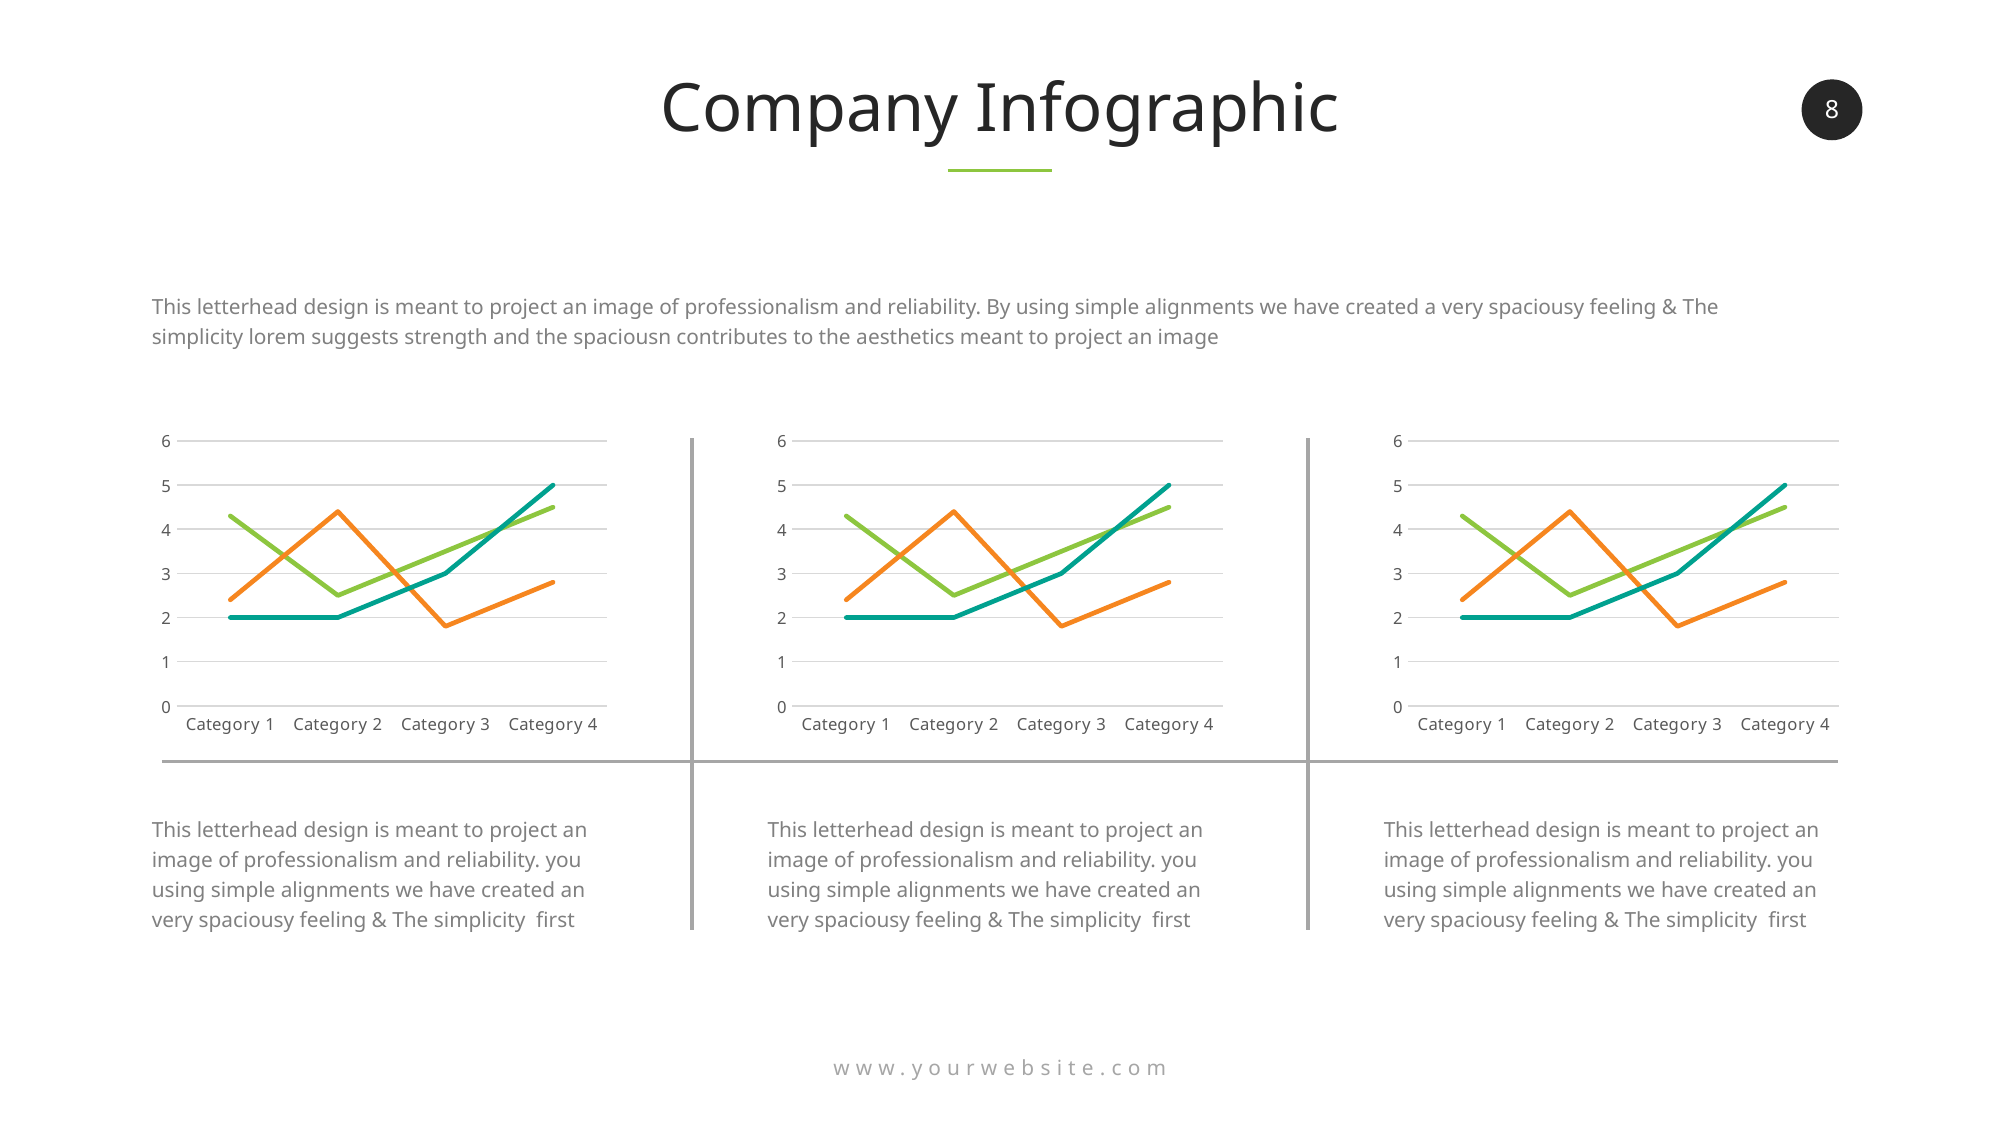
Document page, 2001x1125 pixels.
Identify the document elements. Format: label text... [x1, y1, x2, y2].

text_box This letterhead design is meant to project an image of professionalism and reliability. By using simple alignments we have created a very spaciousy feeling & The simplicity lorem suggests strength and the spaciousn contributes to the aesthetics meant to project an image [151, 271, 1753, 366]
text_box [151, 422, 1849, 946]
slide_number 8 [1804, 85, 1860, 135]
footer www.yourwebsite.com [777, 1037, 1223, 1098]
title Company Infographic [410, 54, 1590, 166]
